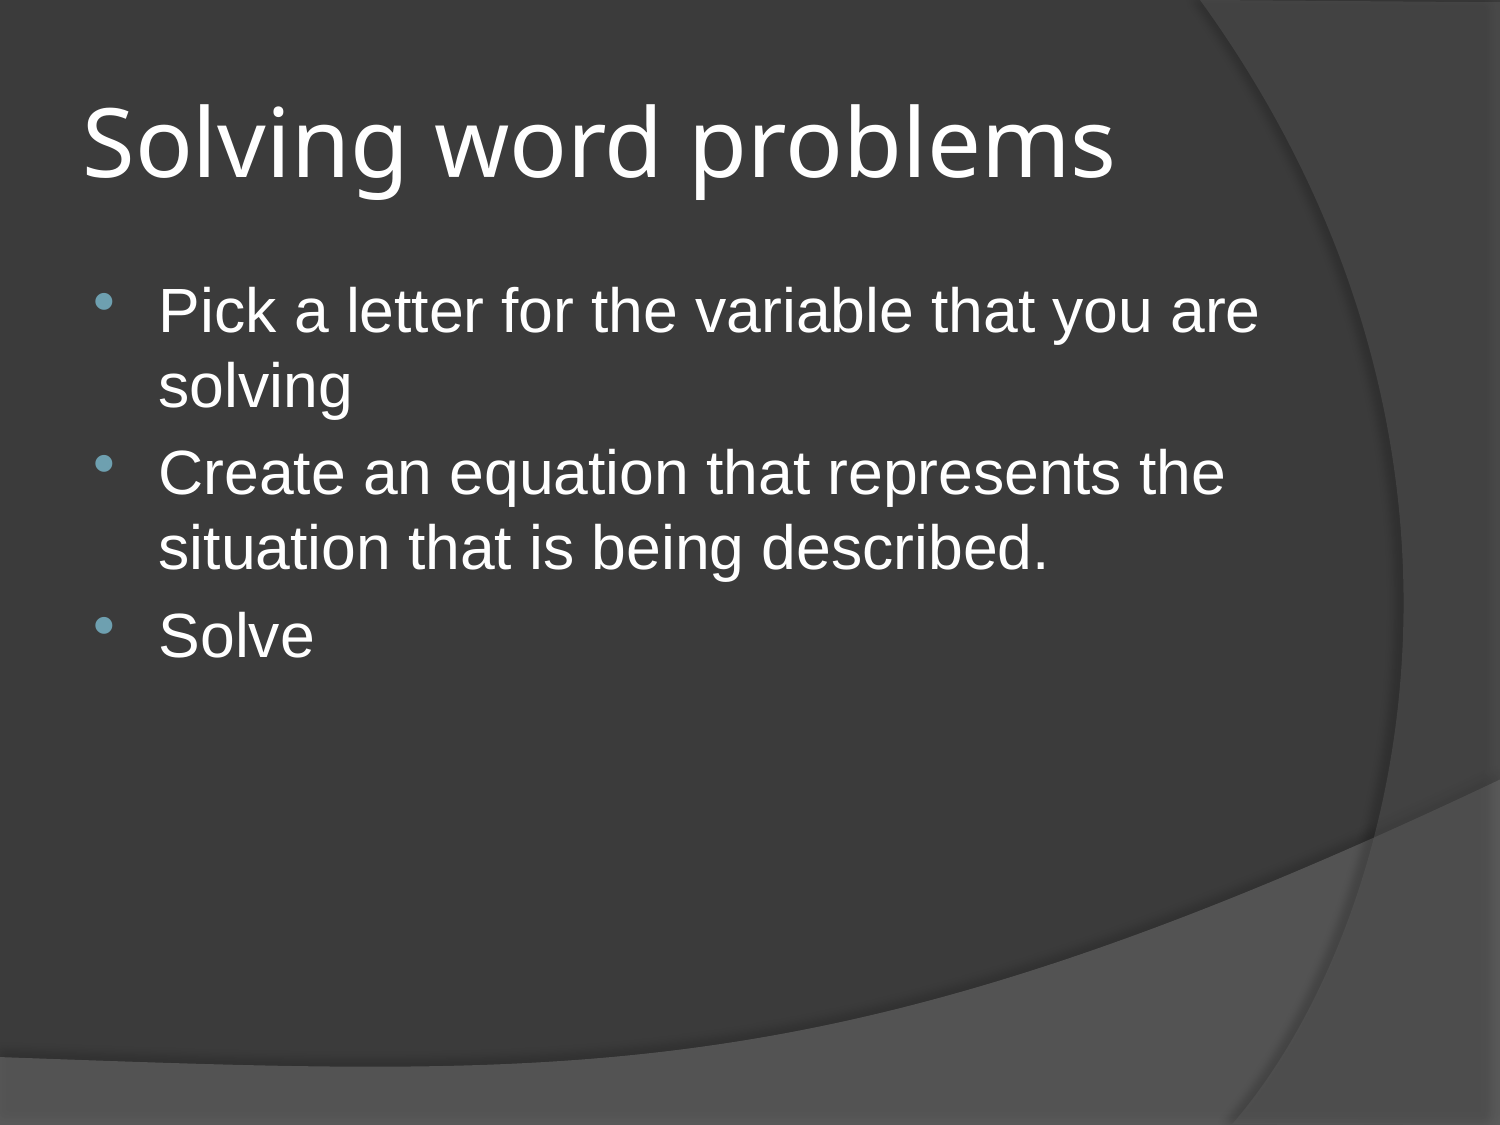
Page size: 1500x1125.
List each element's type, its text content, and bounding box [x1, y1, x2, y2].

title Solving word problems [75, 45, 1300, 233]
list Pick a letter for the variable that you are solving Create an equation that represents the situation that is being described. Solve [75, 262, 1300, 1005]
